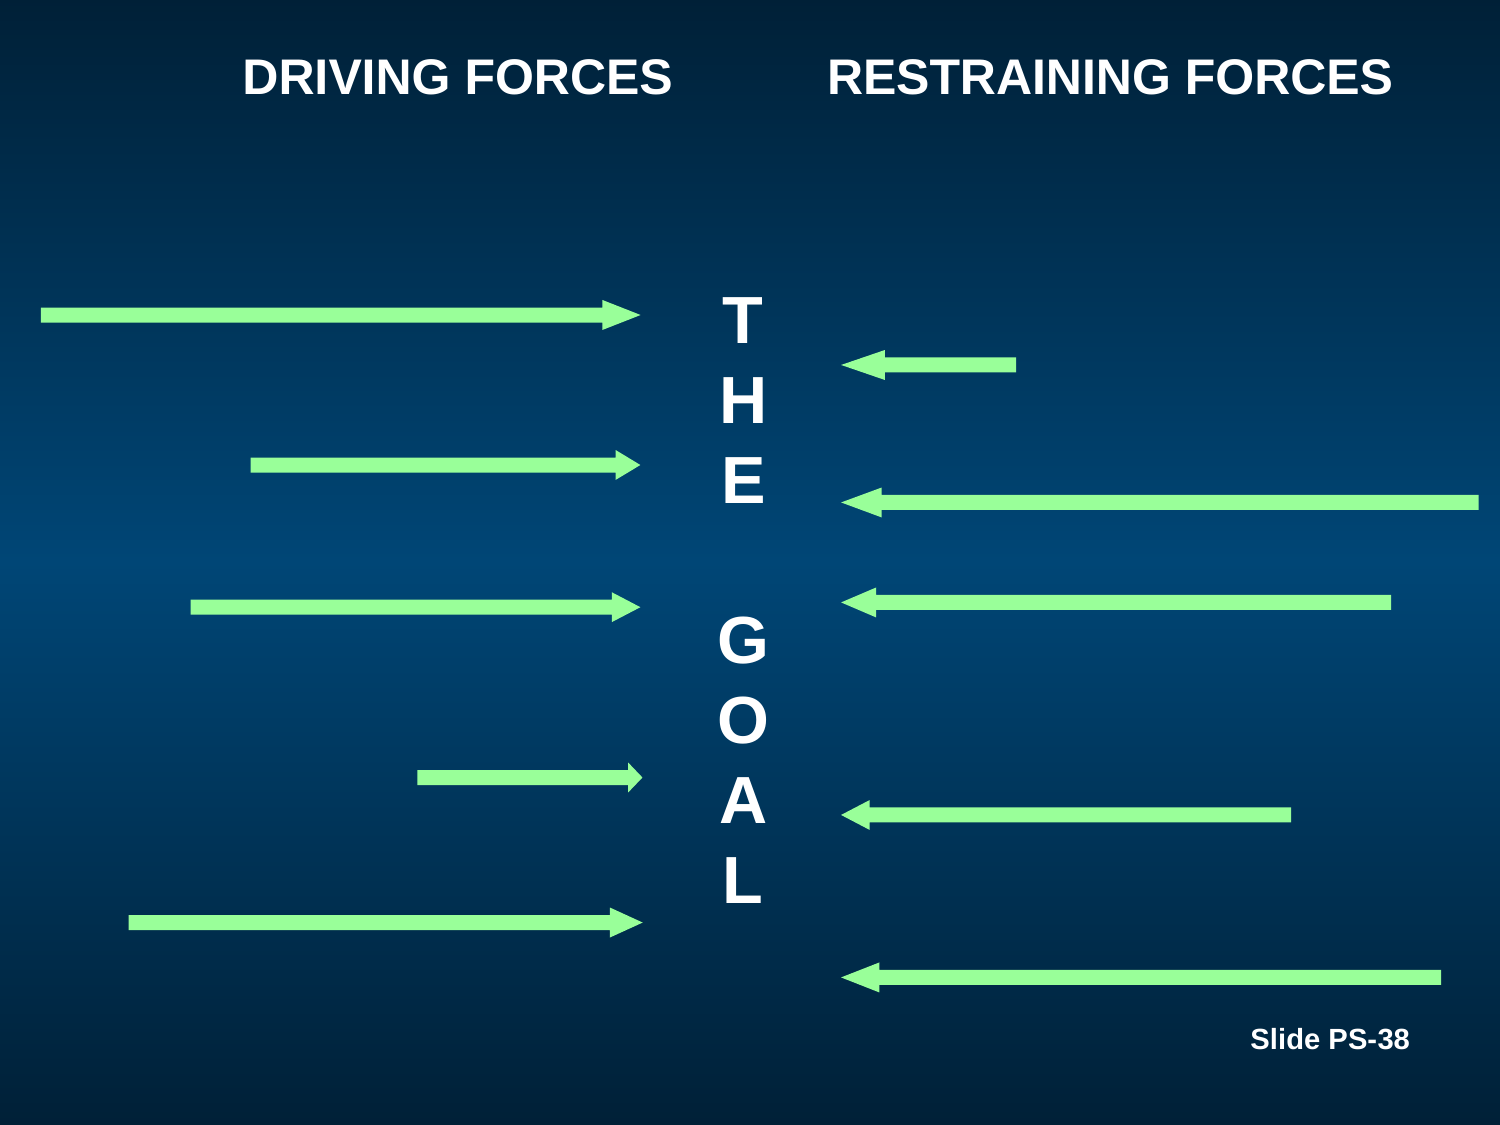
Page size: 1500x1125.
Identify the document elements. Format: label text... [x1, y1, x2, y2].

text_box [0, 0, 1500, 1125]
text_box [40, 175, 1479, 1101]
text_box DRIVING FORCES [125, 37, 688, 113]
text_box RESTRAINING FORCES [812, 37, 1500, 113]
